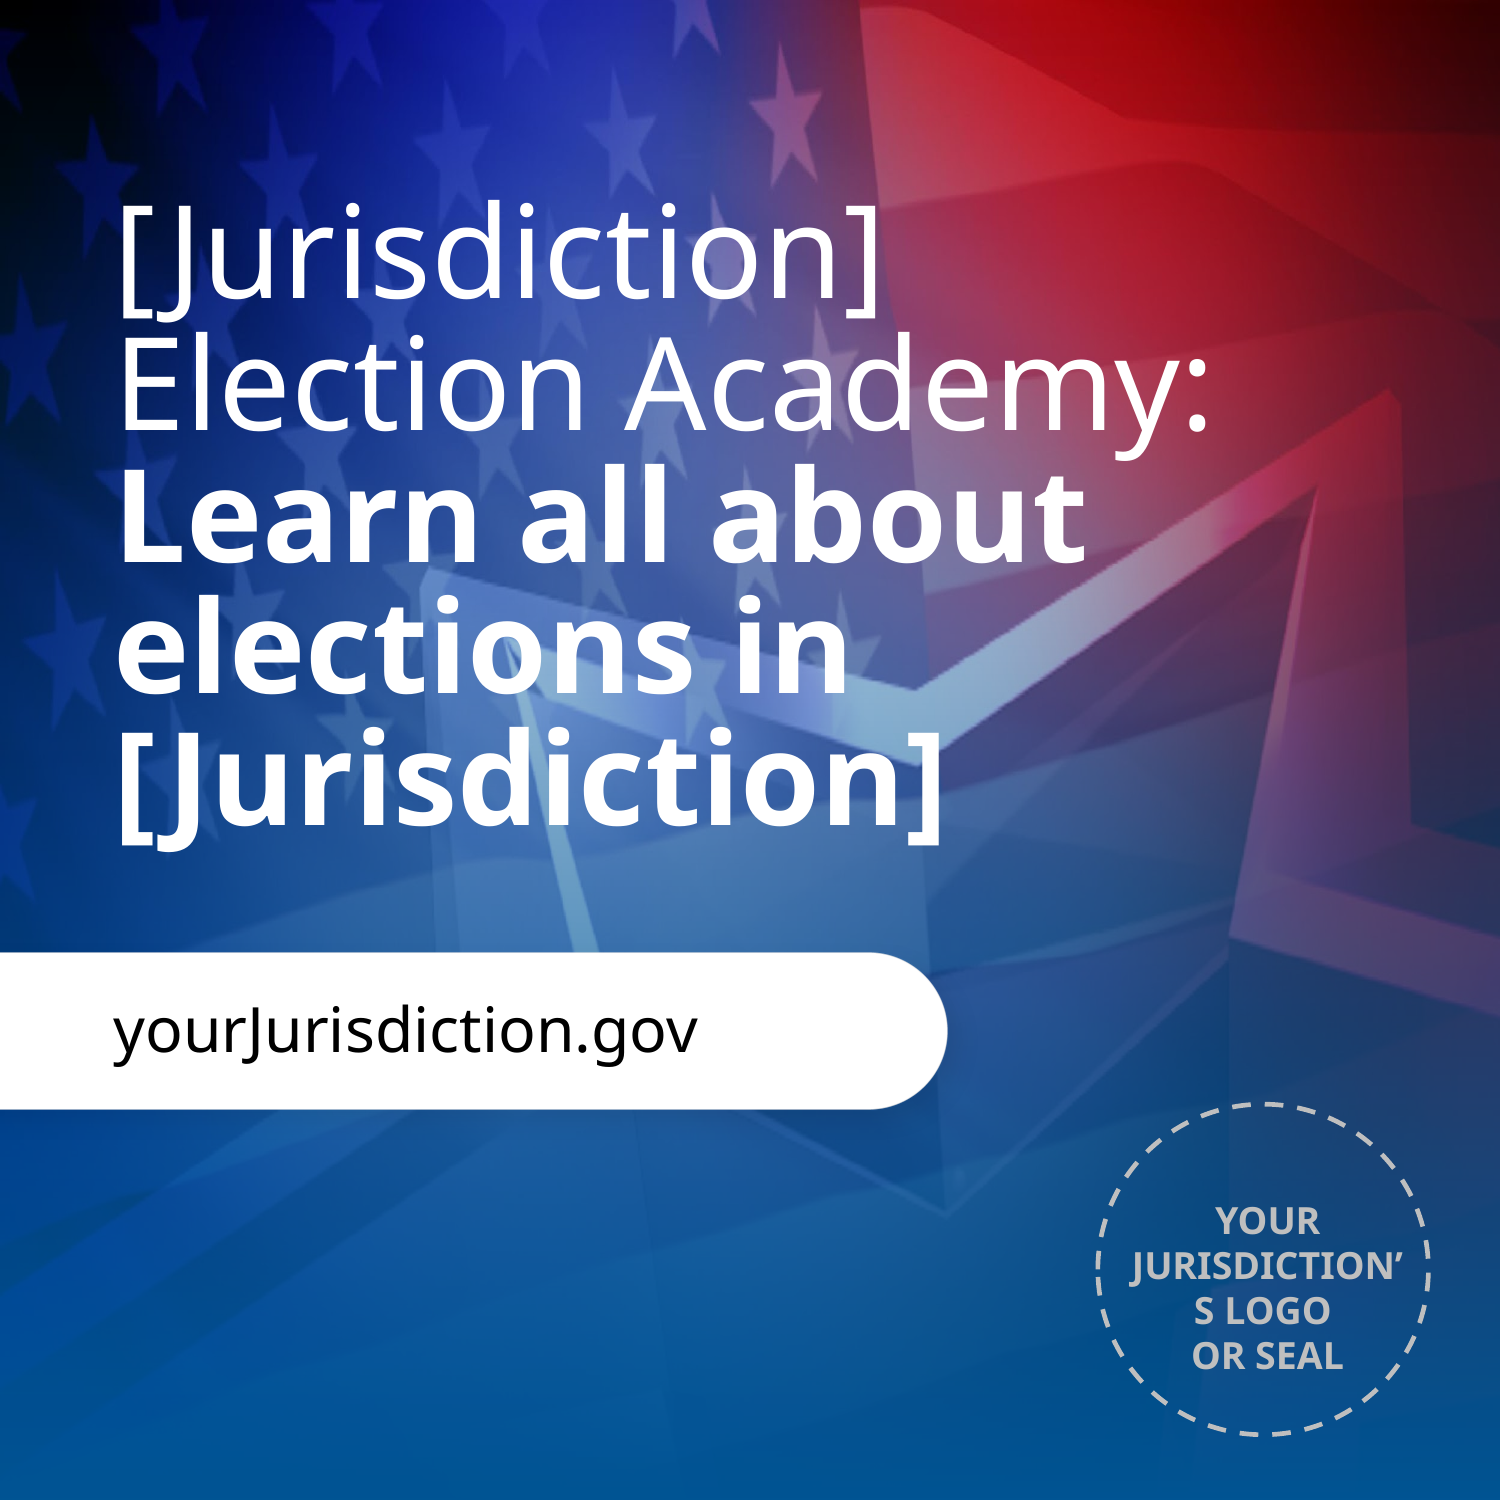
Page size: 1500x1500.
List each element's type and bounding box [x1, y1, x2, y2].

text_box [0, 931, 989, 1153]
picture [0, 0, 1500, 1500]
text_box [1097, 1103, 1429, 1435]
